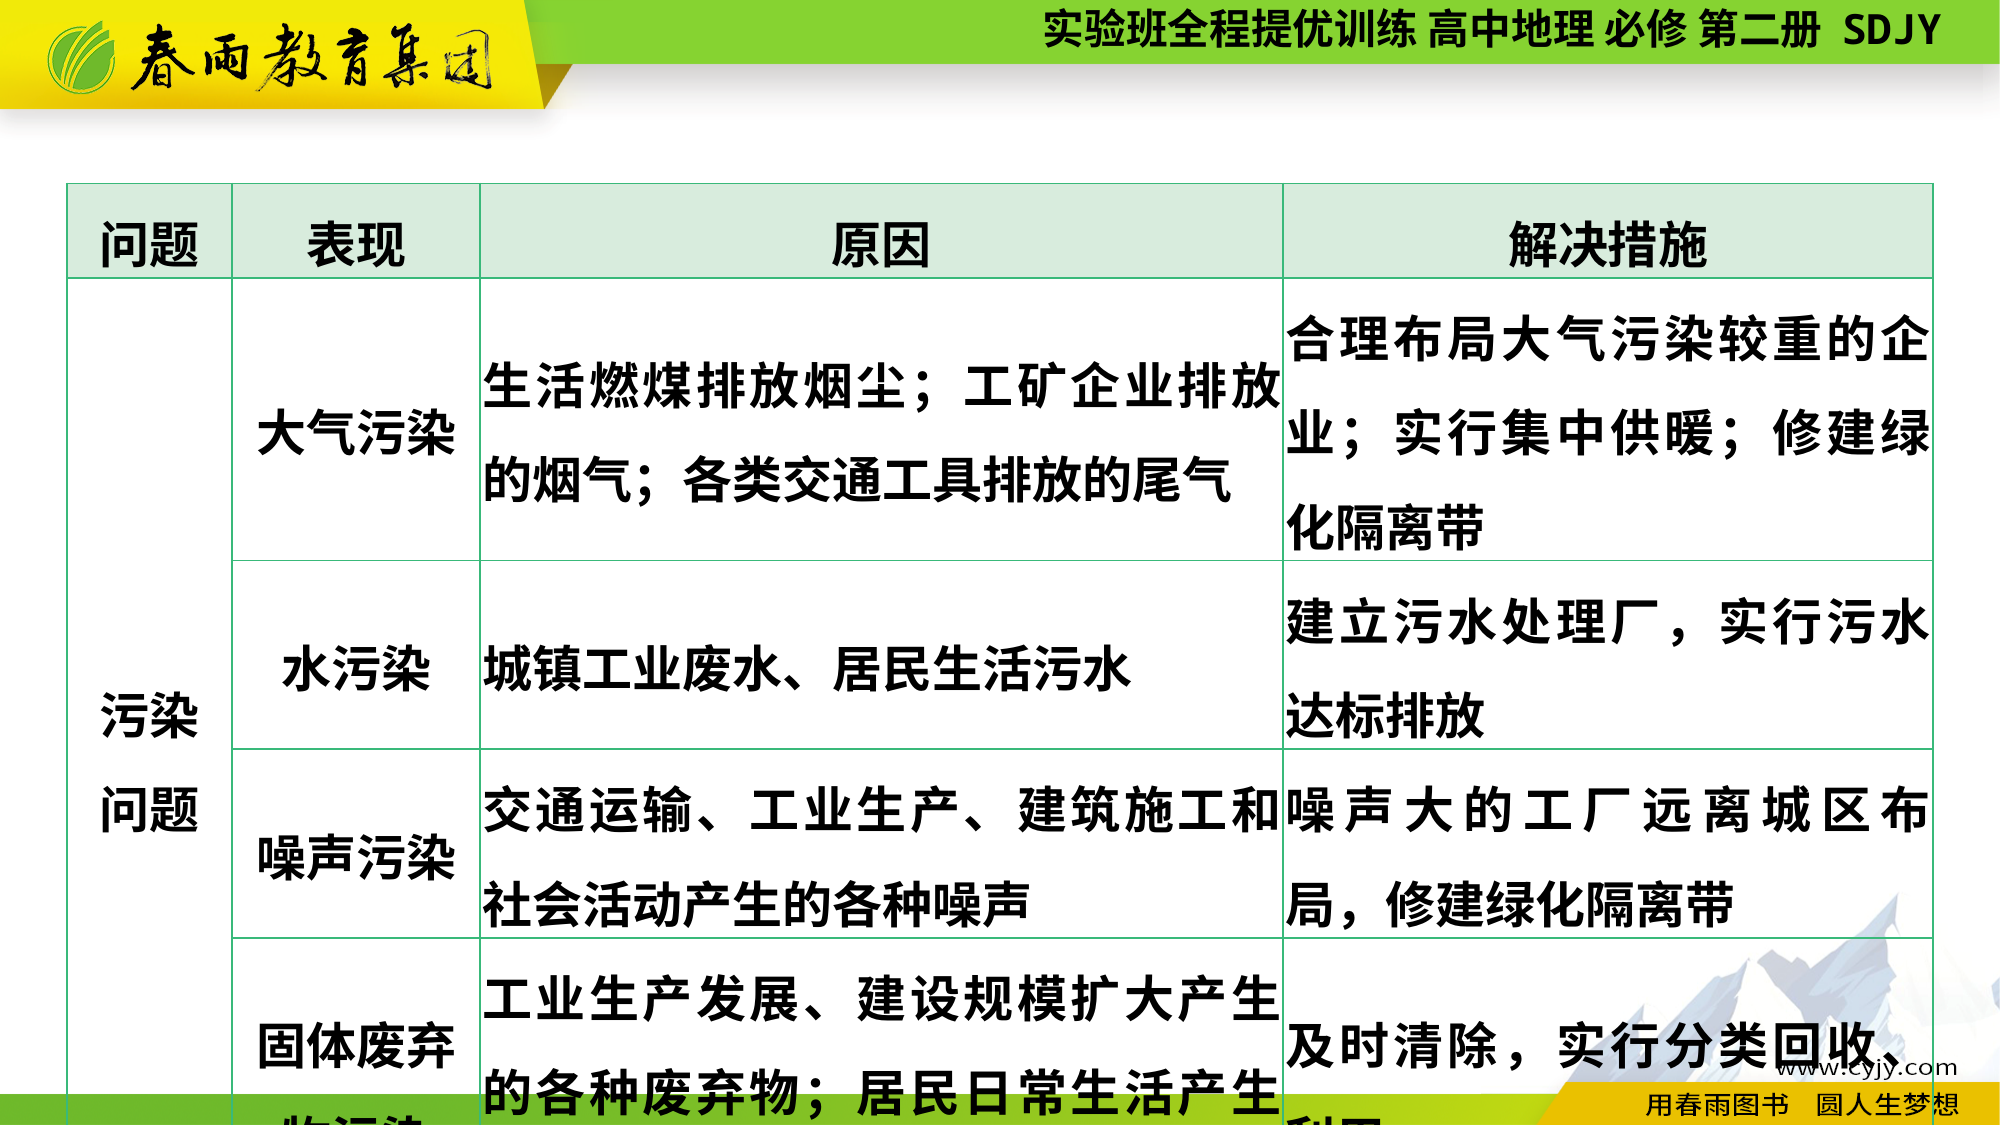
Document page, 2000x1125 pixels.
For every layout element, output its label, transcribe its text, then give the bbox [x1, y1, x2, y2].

table_cell 污染 问题 [68, 279, 231, 1125]
table_header 解决措施 [1284, 184, 1932, 277]
table_cell 合理布局大气污染较重的企业；实行集中供暖；修建绿化隔离带 [1284, 279, 1932, 560]
table_header 问题 [68, 184, 231, 277]
table_cell 工业生产发展、建设规模扩大产生的各种废弃物；居民日常生活产生的各种废弃物 [481, 939, 1282, 1125]
table_cell 及时清除，实行分类回收、利用 [1284, 939, 1932, 1125]
table_cell 噪声污染 [233, 750, 479, 937]
table_cell 固体废弃物污染 [233, 939, 479, 1125]
table_header 原因 [481, 184, 1282, 277]
table_header 表现 [233, 184, 479, 277]
table_cell 噪声大的工厂远离城区布局，修建绿化隔离带 [1284, 750, 1932, 937]
table_cell 水污染 [233, 561, 479, 748]
table_cell 大气污染 [233, 279, 479, 560]
picture [0, 0, 2000, 1125]
table_cell 城镇工业废水、居民生活污水 [481, 561, 1282, 748]
table_cell 生活燃煤排放烟尘；工矿企业排放的烟气；各类交通工具排放的尾气 [481, 279, 1282, 560]
table_cell 交通运输、工业生产、建筑施工和社会活动产生的各种噪声 [481, 750, 1282, 937]
table_cell 建立污水处理厂，实行污水达标排放 [1284, 561, 1932, 748]
